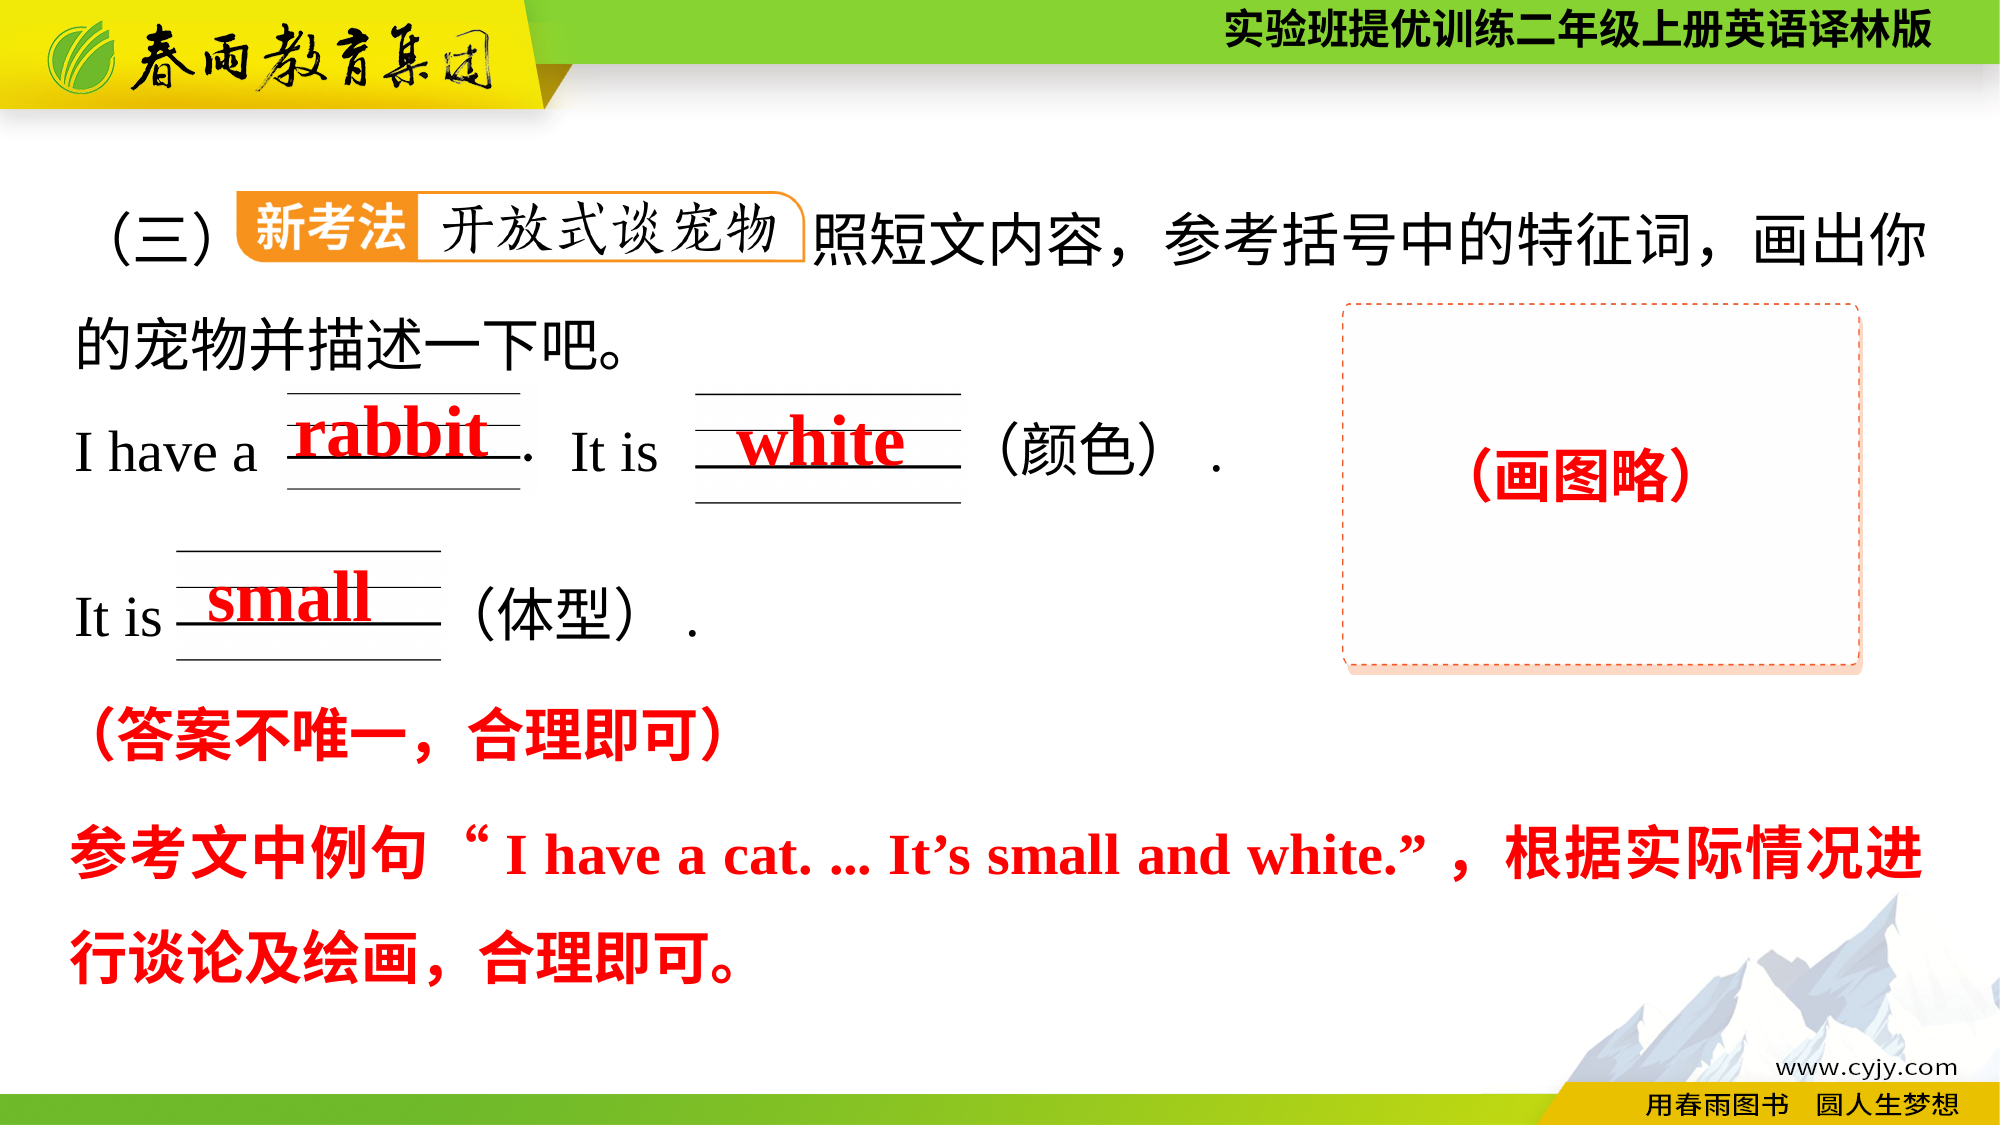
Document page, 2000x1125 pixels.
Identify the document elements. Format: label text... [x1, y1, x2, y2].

text_box （答案不唯一，合理即可） [43, 690, 773, 776]
text_box 参考文中例句“I have a cat. ... It’s small and white.”，根据实际情况进行谈论及绘画，合理即可。 [54, 773, 1939, 999]
list （三） 仿照短文内容，参考括号中的特征词，画出你的宠物并描述一下吧。 I have a It is （颜色）. It is （体型）. [59, 160, 1944, 661]
text_box rabbit [279, 376, 504, 382]
picture [0, 0, 2000, 1125]
